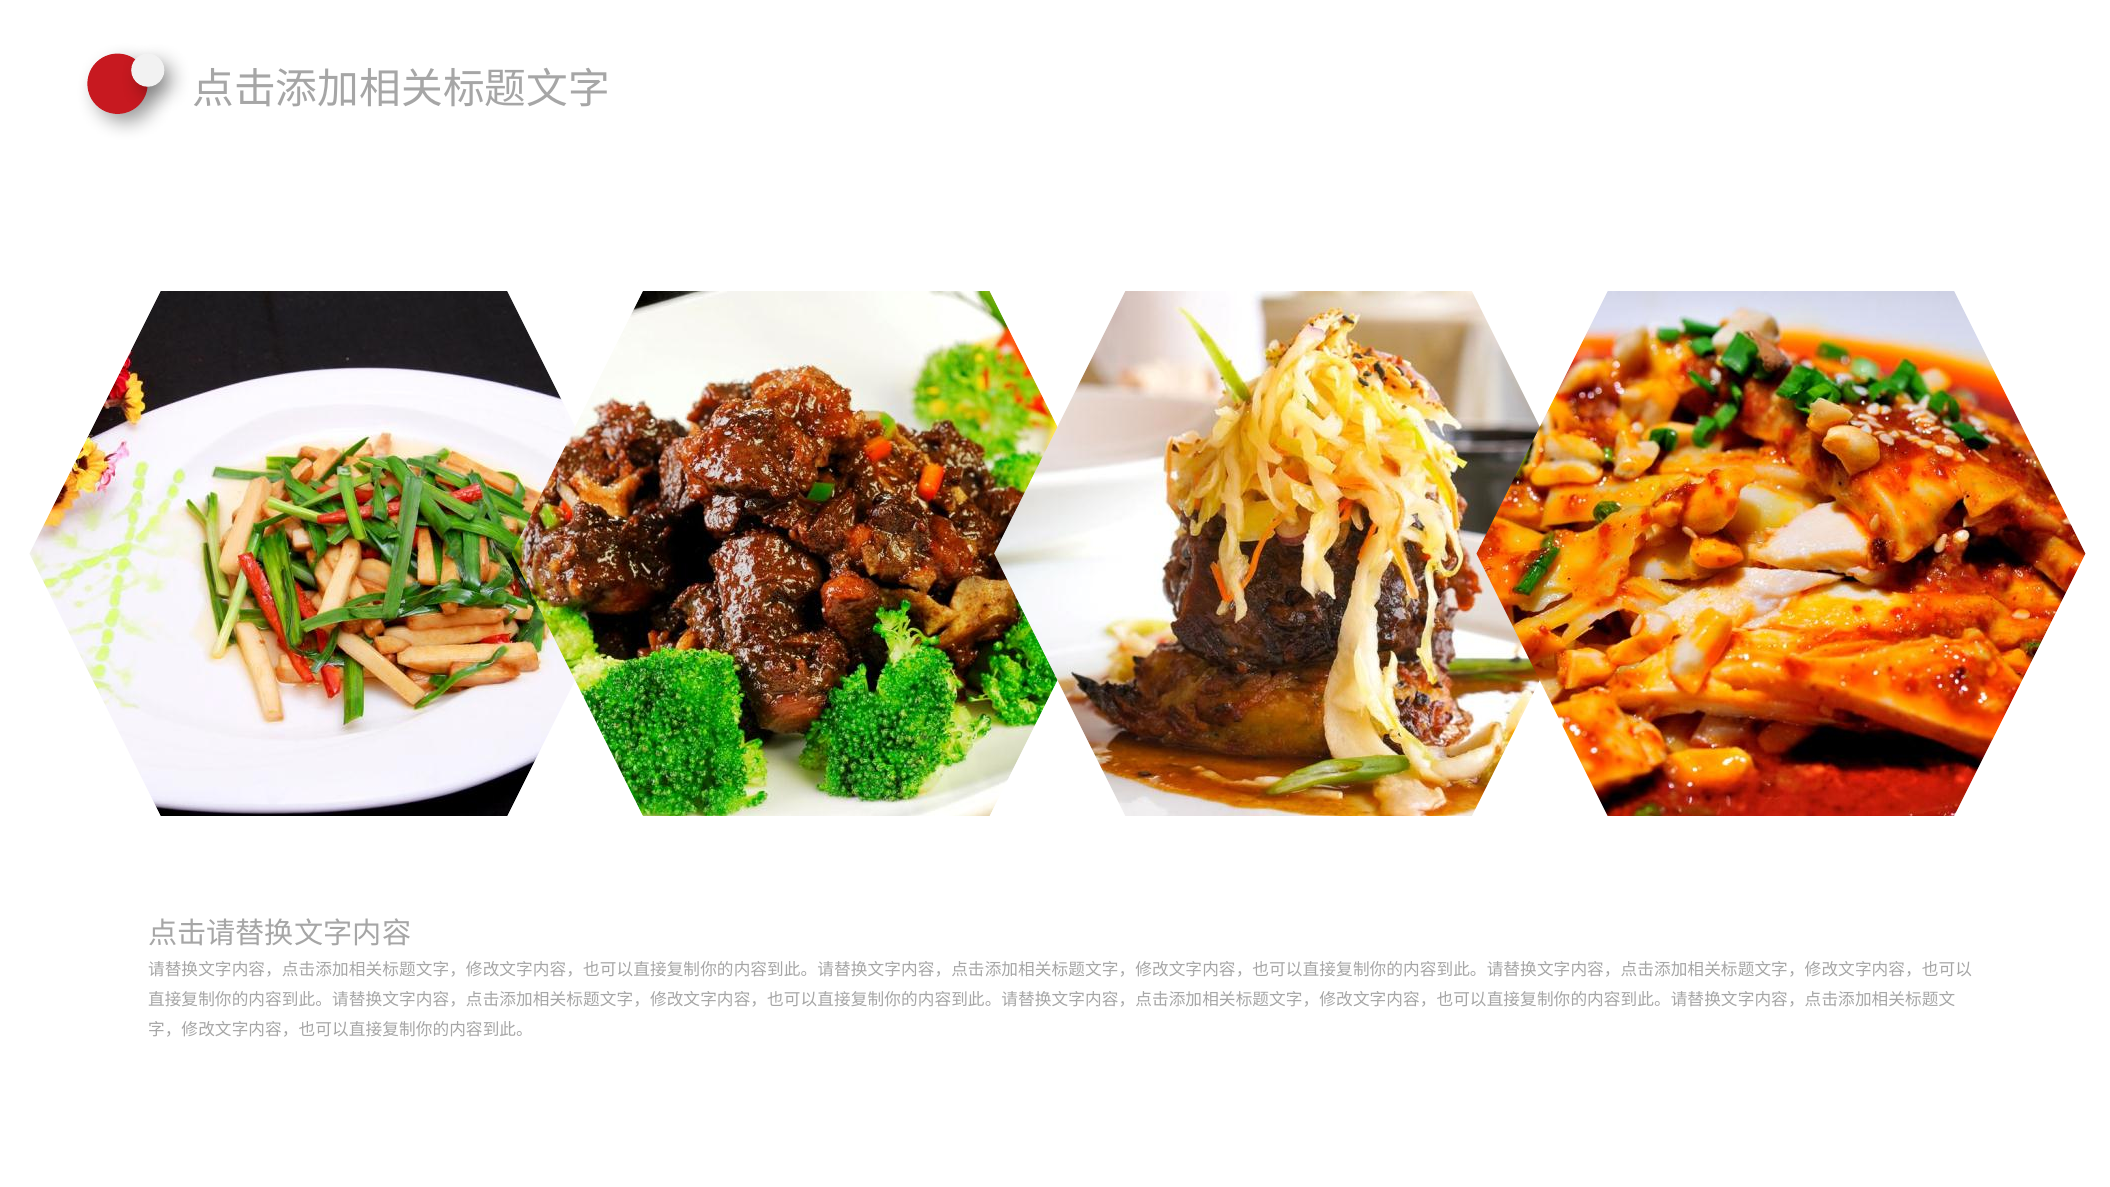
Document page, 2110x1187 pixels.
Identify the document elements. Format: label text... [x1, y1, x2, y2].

text_box [993, 290, 1540, 817]
text_box [86, 52, 142, 115]
text_box [510, 290, 1057, 817]
text_box [1475, 290, 2087, 817]
text_box [130, 52, 166, 88]
text_box [28, 290, 575, 817]
text_box 点击添加相关标题文字 [176, 53, 680, 114]
text_box 点击请替换文字内容 请替换文字内容，点击添加相关标题文字，修改文字内容，也可以直接复制你的内容到此。请替换文字内容，点击添加相关标题文字，修改文字内容，也可以直接复制你的内容到此。请替换文字内容，点击添加相关标题文字，修改文字内容，也可以直接复制你的内容到此。请替换文字内容，点击添加相关标题文字，修改文字内容，也可以直接复制你的内容到此。请替换文字内容，点击添加相关标题文字，修改文字内容，也可以直接复制你的内容到此。请替换文字内容，点击添加相关标题文字，修改文字内容，也可以直接复制你的内容到此。 [133, 889, 1993, 1047]
